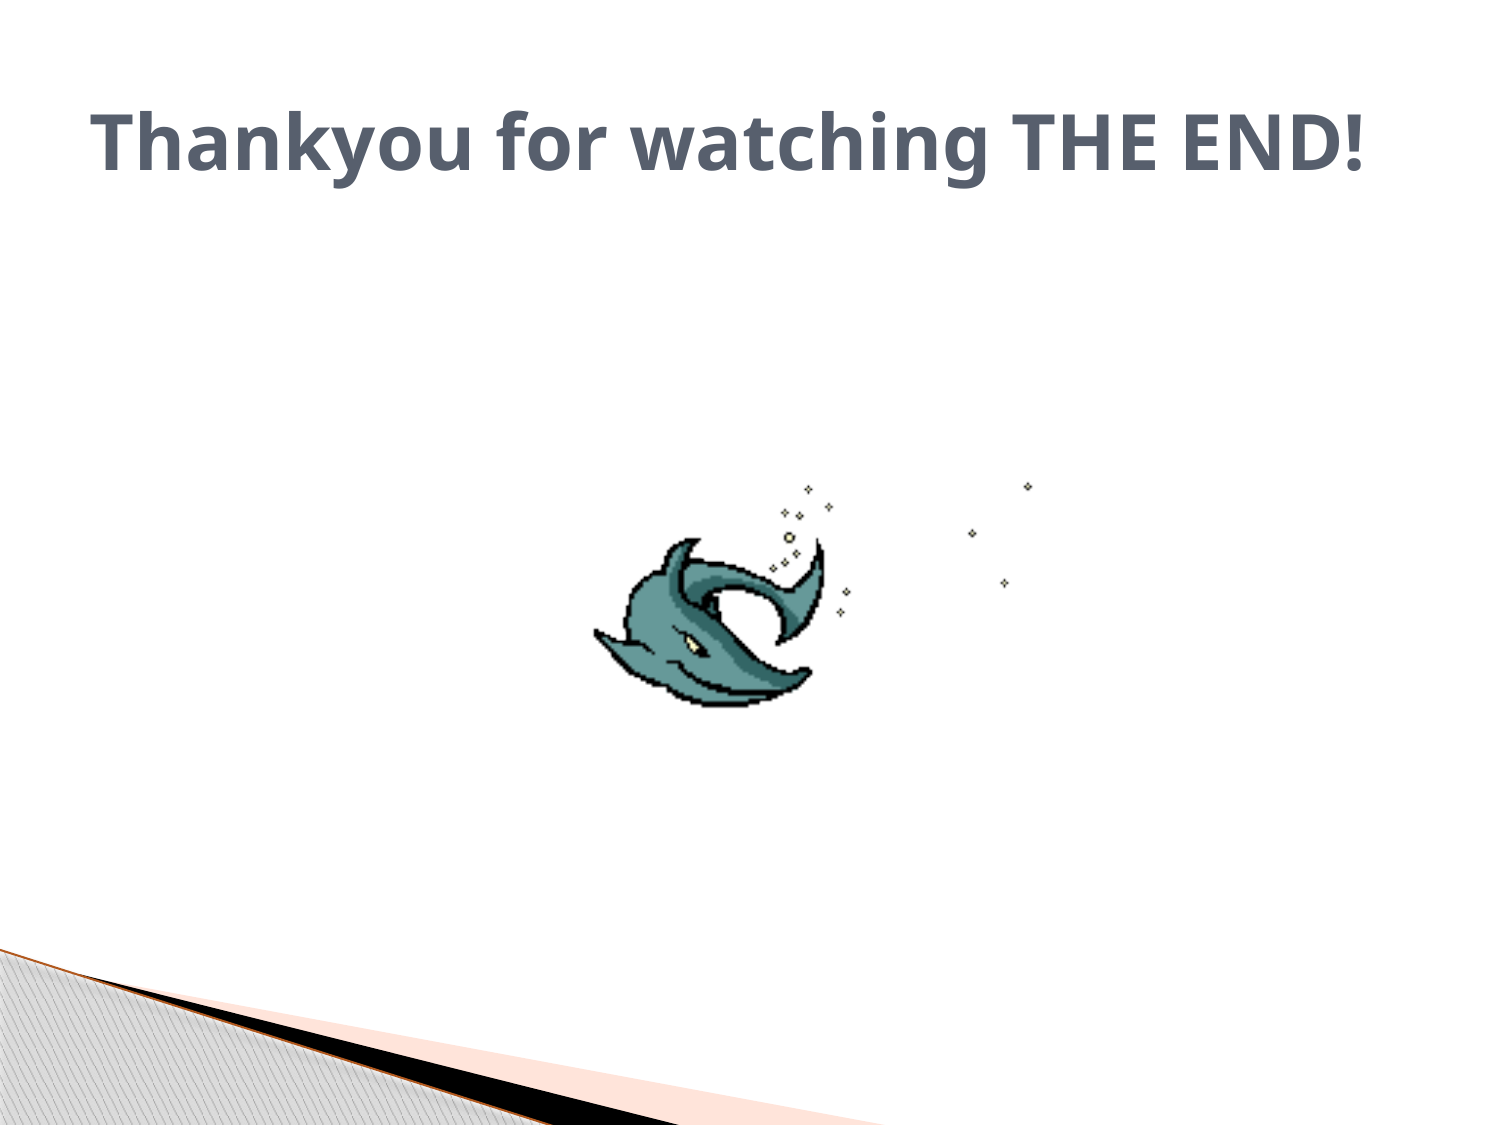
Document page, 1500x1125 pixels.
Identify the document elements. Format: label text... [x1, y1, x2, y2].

title Thankyou for watching THE END! [75, 45, 1425, 233]
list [445, 327, 1166, 759]
